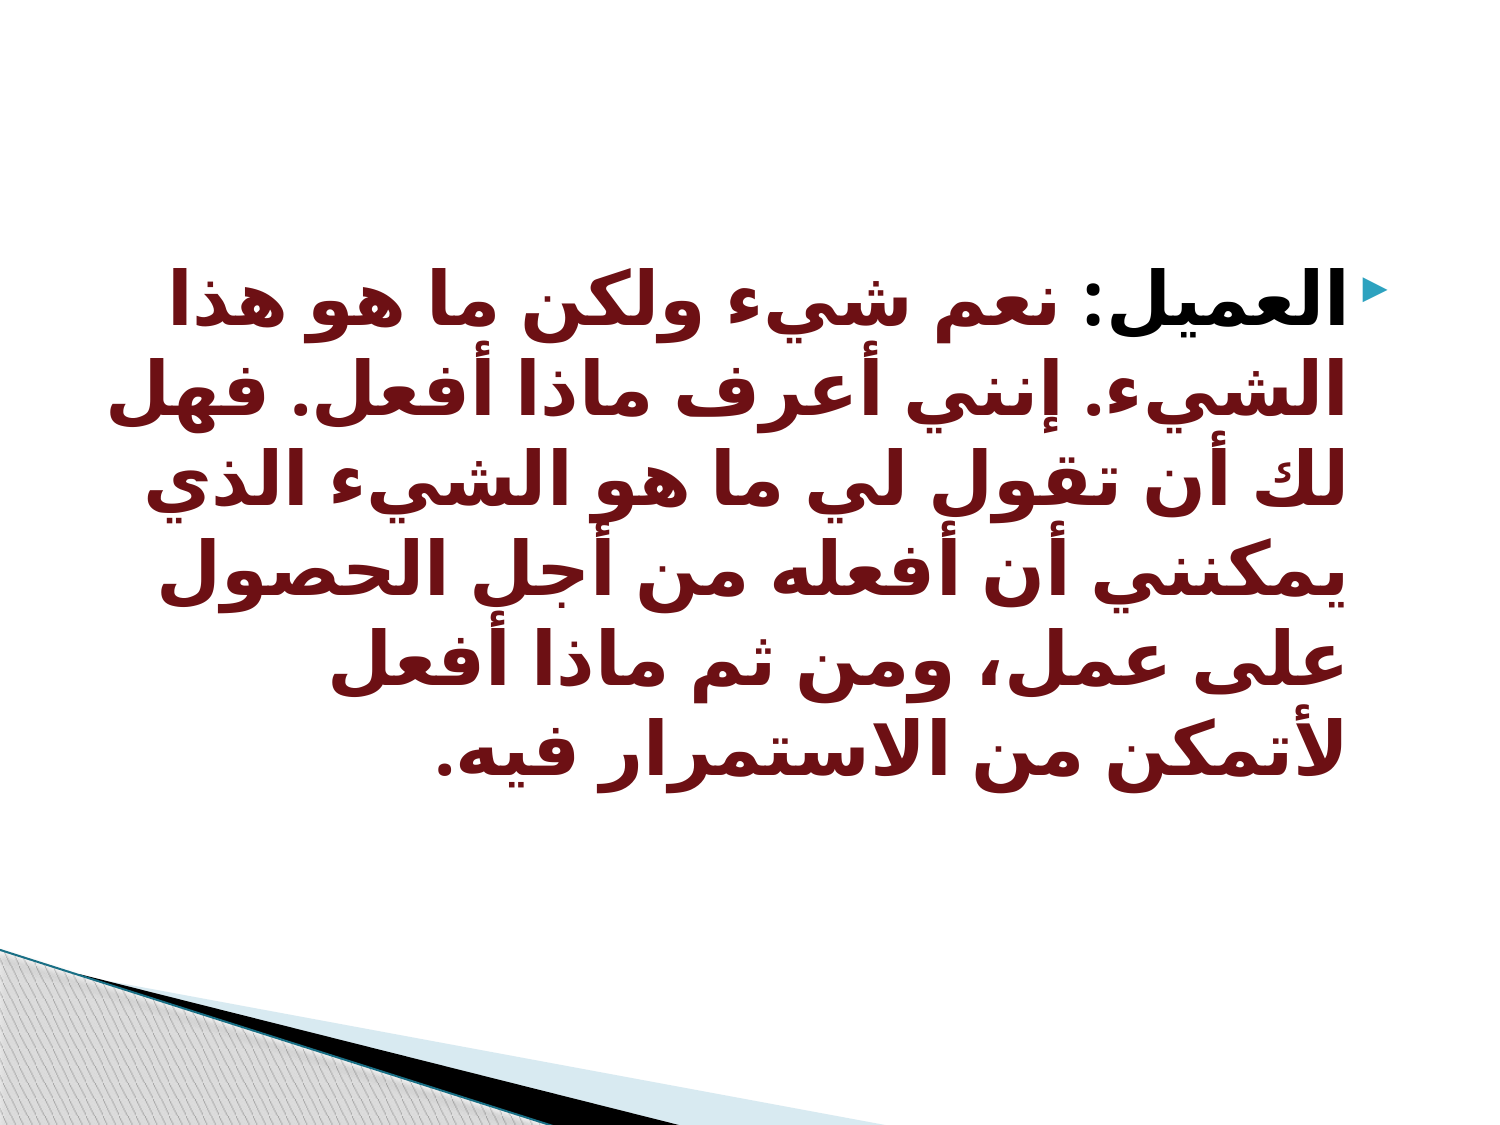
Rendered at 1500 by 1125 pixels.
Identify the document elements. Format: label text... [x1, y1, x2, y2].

list العميل: نعم شيء ولكن ما هو هذا الشيء. إنني أعرف ماذا أفعل. فهل لك أن تقول لي ما هو الشيء الذي يمكنني أن أفعله من أجل الحصول على عمل، ومن ثم ماذا أفعل لأتمكن من الاستمرار فيه. [75, 243, 1425, 986]
